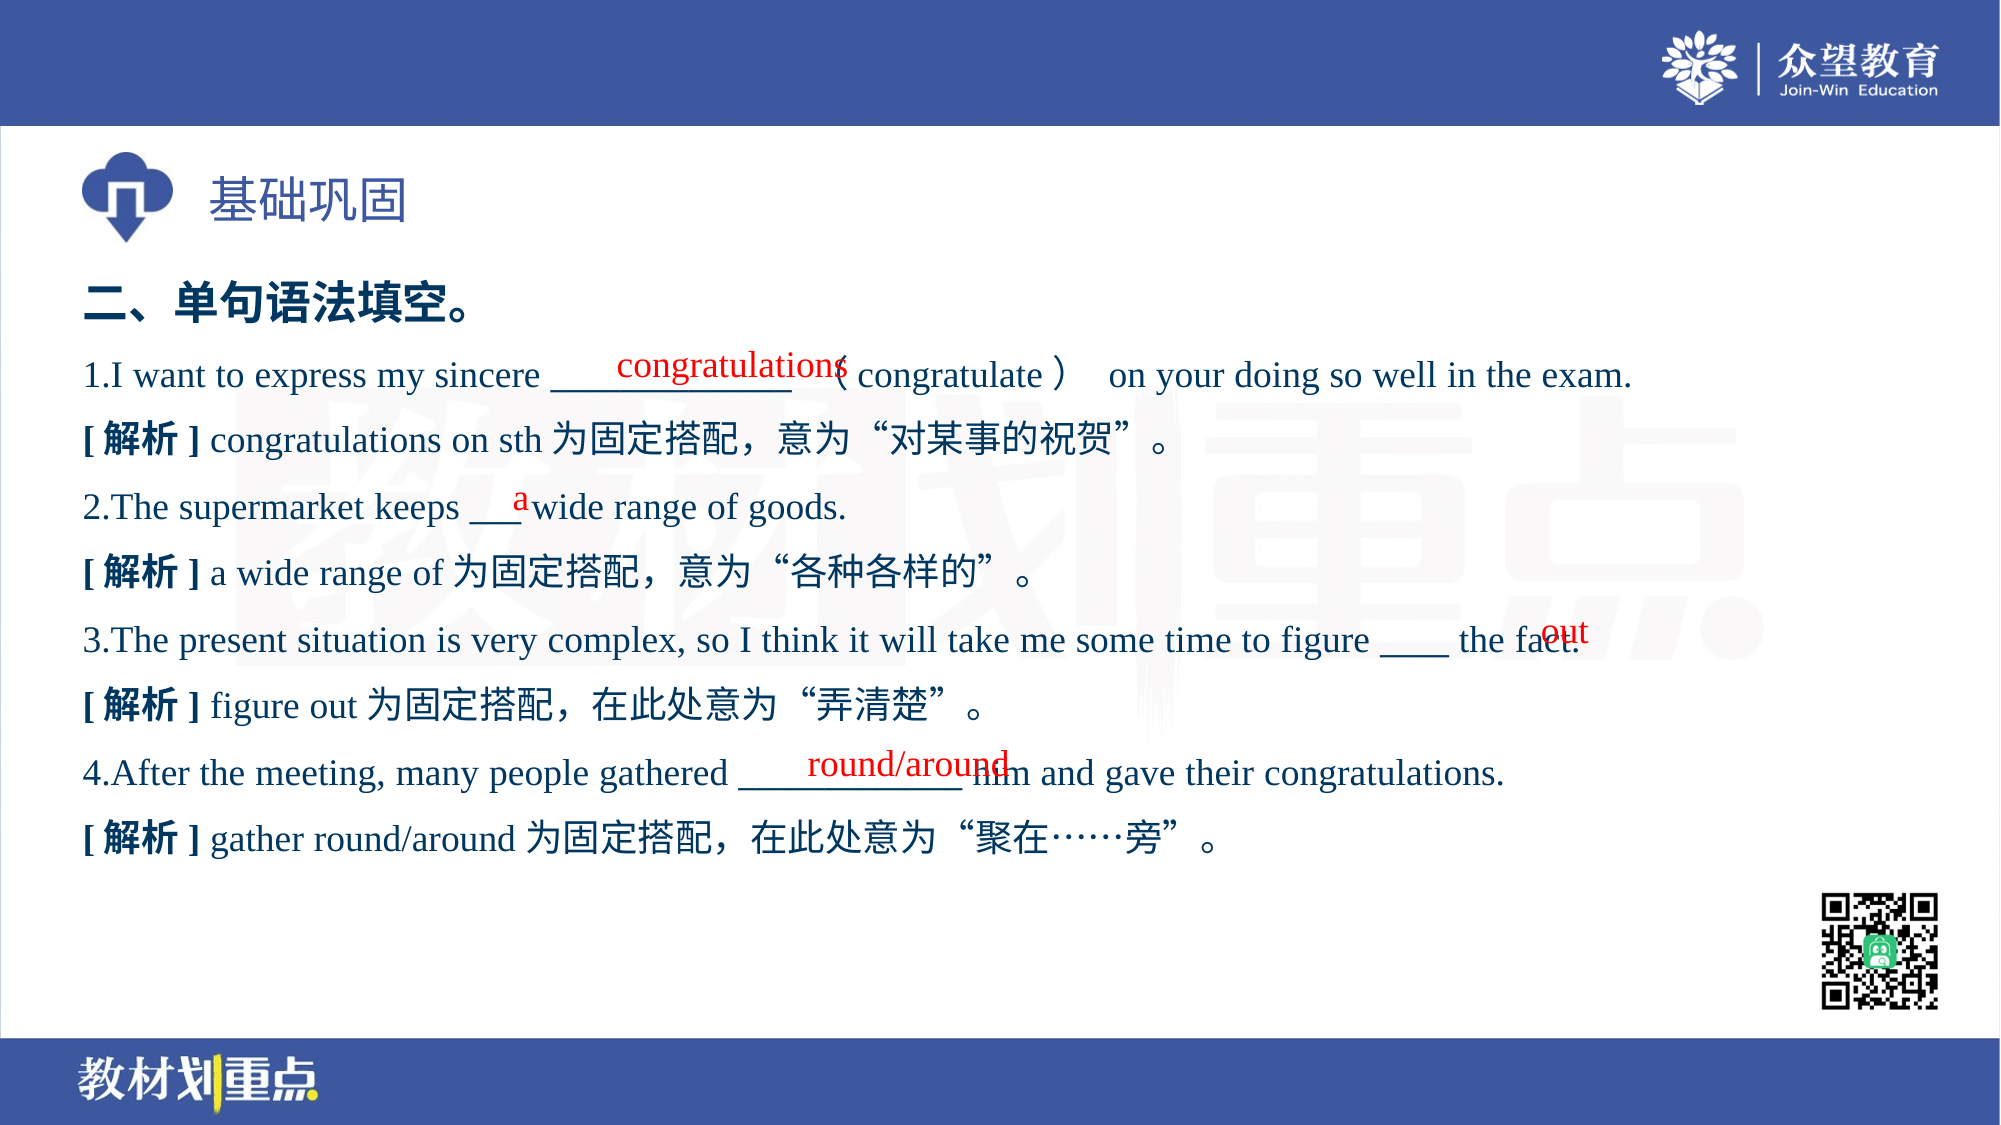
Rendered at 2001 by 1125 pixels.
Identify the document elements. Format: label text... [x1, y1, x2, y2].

text_box a [499, 453, 543, 512]
text_box 4.After the meeting, many people gathered _____________ him and gave their congratulations. [82, 728, 1817, 786]
text_box round/around [793, 719, 1024, 778]
text_box 3.The present situation is very complex, so I think it will take me some time to figure ____ the fact. [82, 595, 1817, 653]
text_box 二、单句语法填空。 [82, 247, 1817, 330]
text_box [解析] a wide range of为固定搭配，意为“各种各样的”。 [82, 528, 1817, 587]
text_box out [1527, 586, 1603, 645]
text_box [解析] figure out为固定搭配，在此处意为“弄清楚”。 [82, 661, 1817, 720]
text_box 2.The supermarket keeps ___ wide range of goods. [82, 461, 1817, 520]
text_box [解析] gather round/around为固定搭配，在此处意为“聚在……旁”。 [82, 794, 1817, 853]
text_box 1.I want to express my sincere ______________ （congratulate） on your doing so well in the exam. [82, 330, 1817, 388]
text_box congratulations [603, 319, 862, 378]
text_box [解析] congratulations on sth为固定搭配，意为“对某事的祝贺”。 [82, 395, 1817, 453]
picture [0, 0, 2000, 1125]
